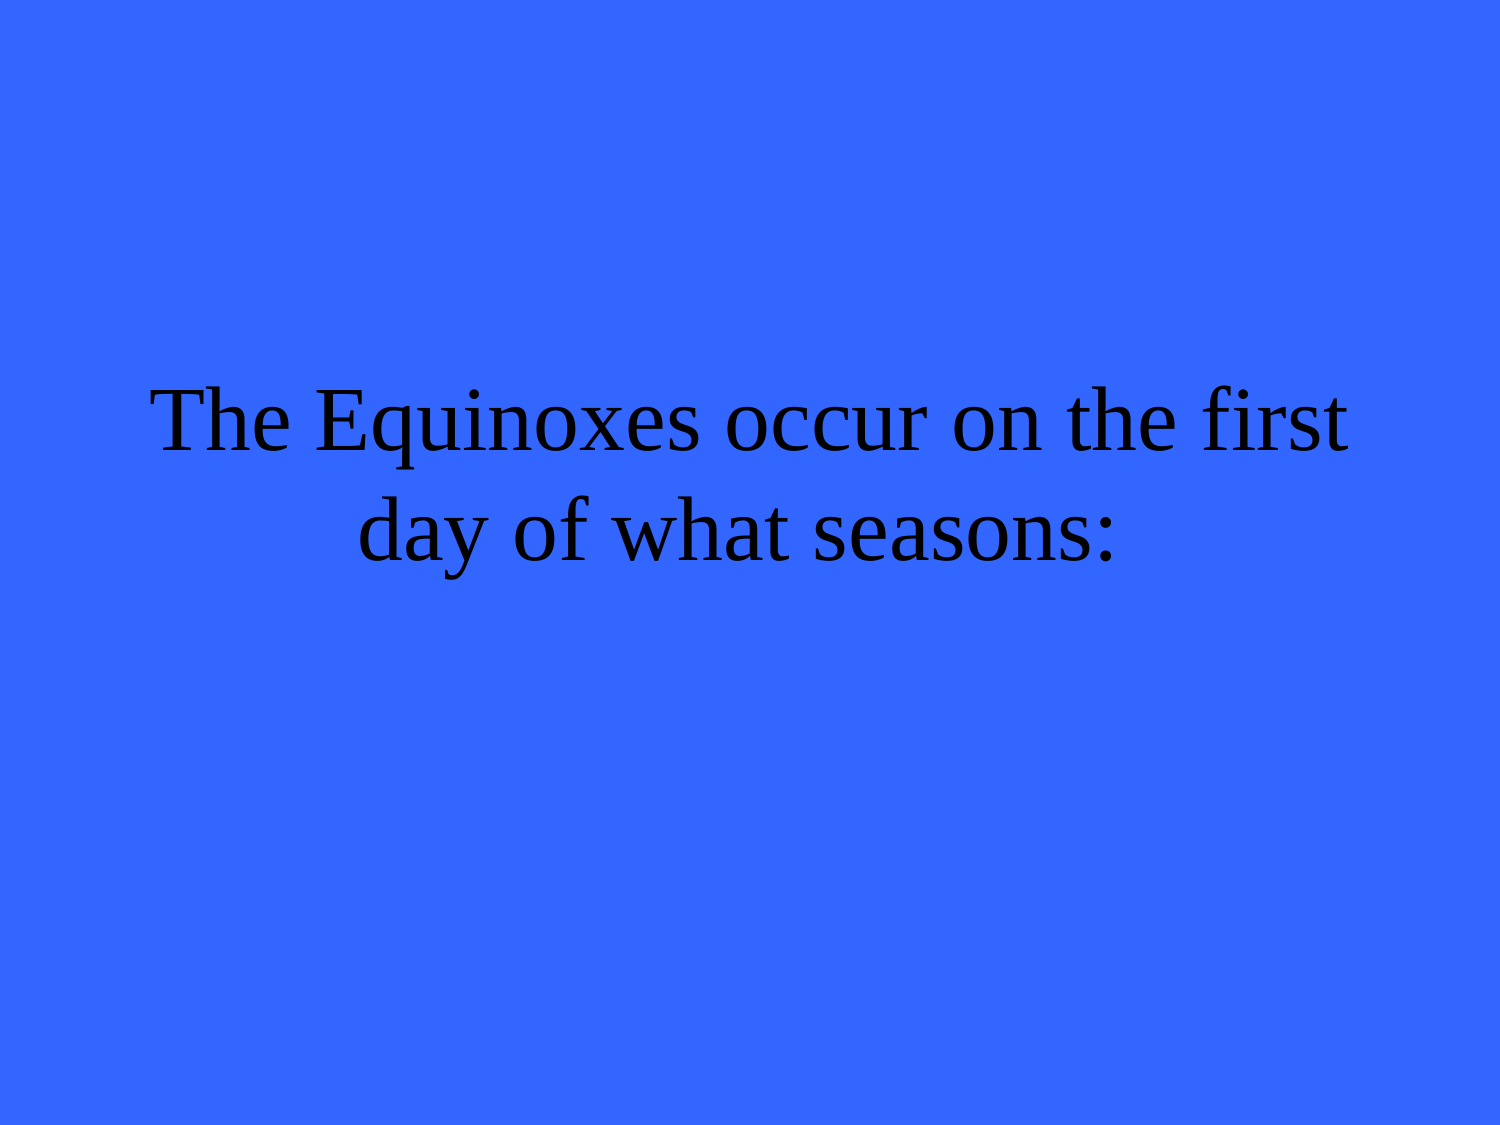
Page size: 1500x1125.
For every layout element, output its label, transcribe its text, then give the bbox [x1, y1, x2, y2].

title The Equinoxes occur on the first day of what seasons: [112, 374, 1388, 563]
